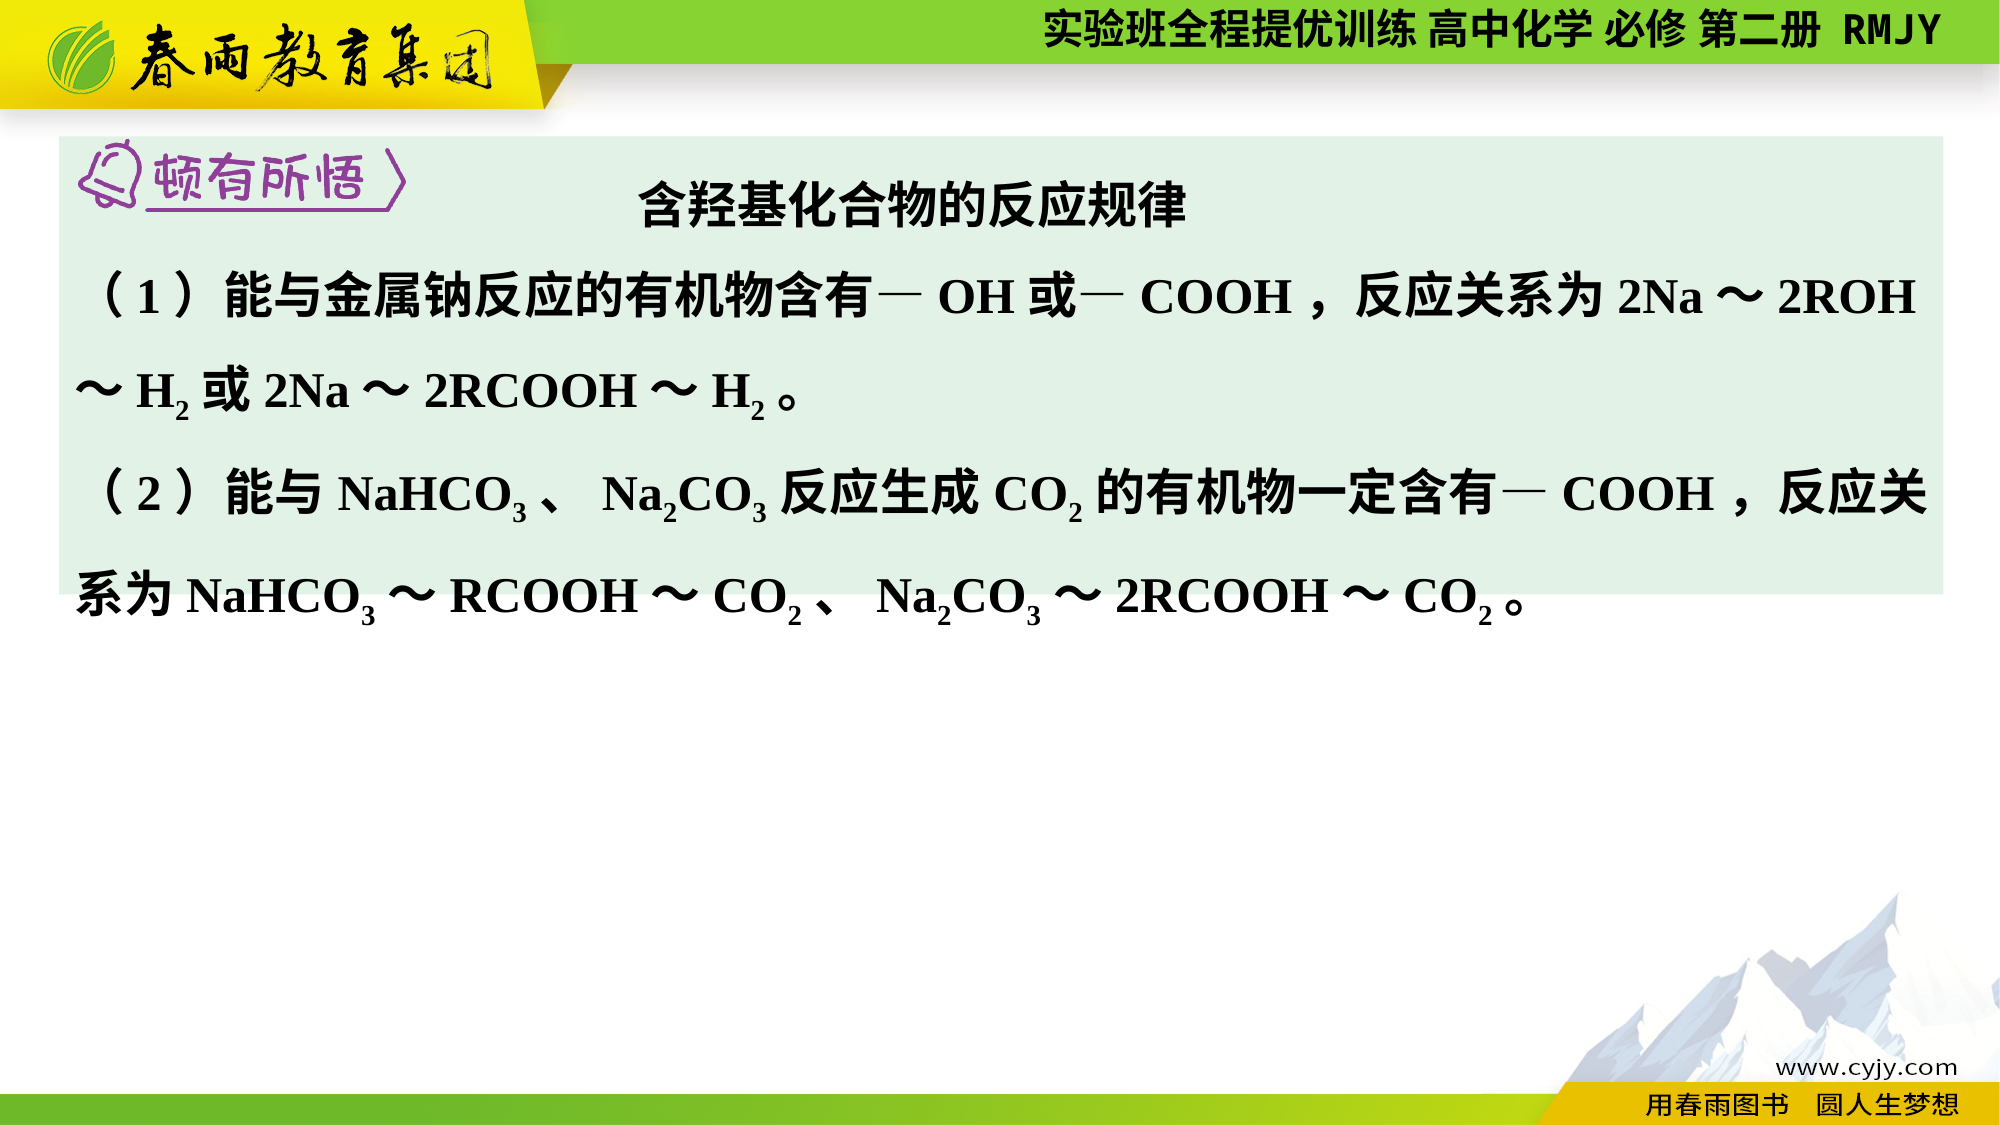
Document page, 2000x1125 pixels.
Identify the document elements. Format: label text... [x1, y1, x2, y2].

picture [0, 0, 2000, 1125]
list 含羟基化合物的反应规律 （1）能与金属钠反应的有机物含有—OH或—COOH，反应关系为2Na～2ROH～H2或2Na～2RCOOH～H2。 （2）能与NaHCO3、Na2CO3反应生成CO2的有机物一定含有—COOH，反应关系为NaHCO3～RCOOH～CO2、Na2CO3～2RCOOH～CO2。 [59, 136, 1944, 595]
